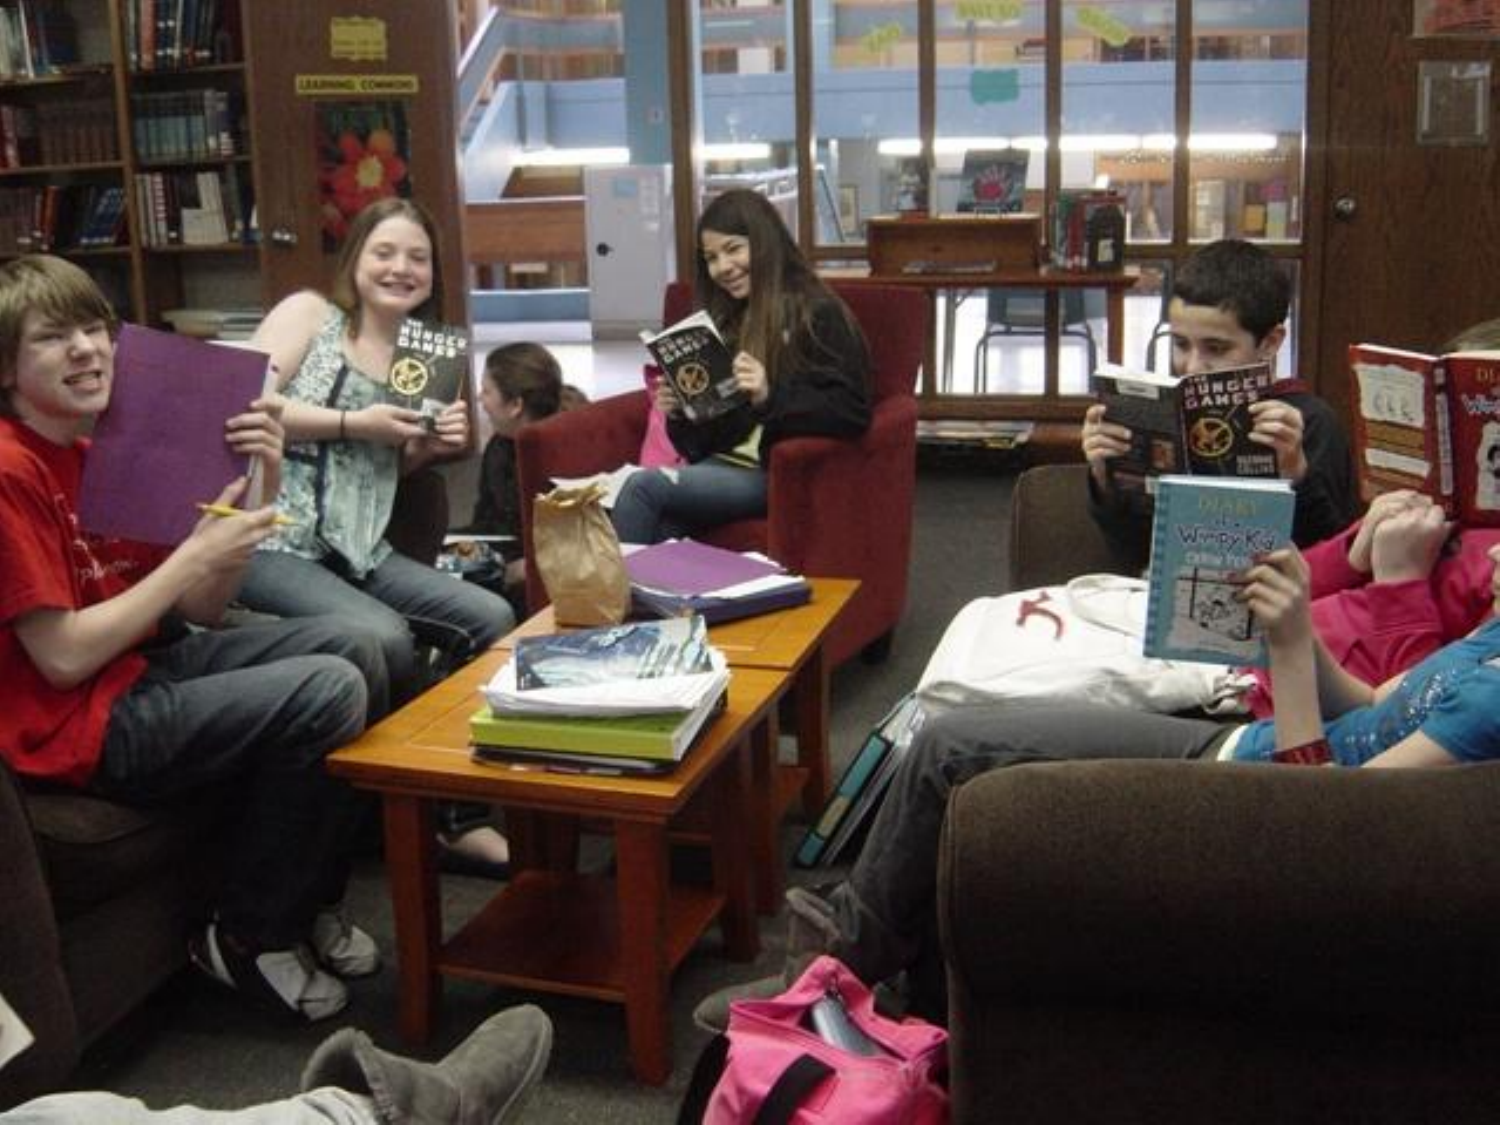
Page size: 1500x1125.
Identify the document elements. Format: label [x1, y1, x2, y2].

text_box [0, 0, 1500, 1125]
